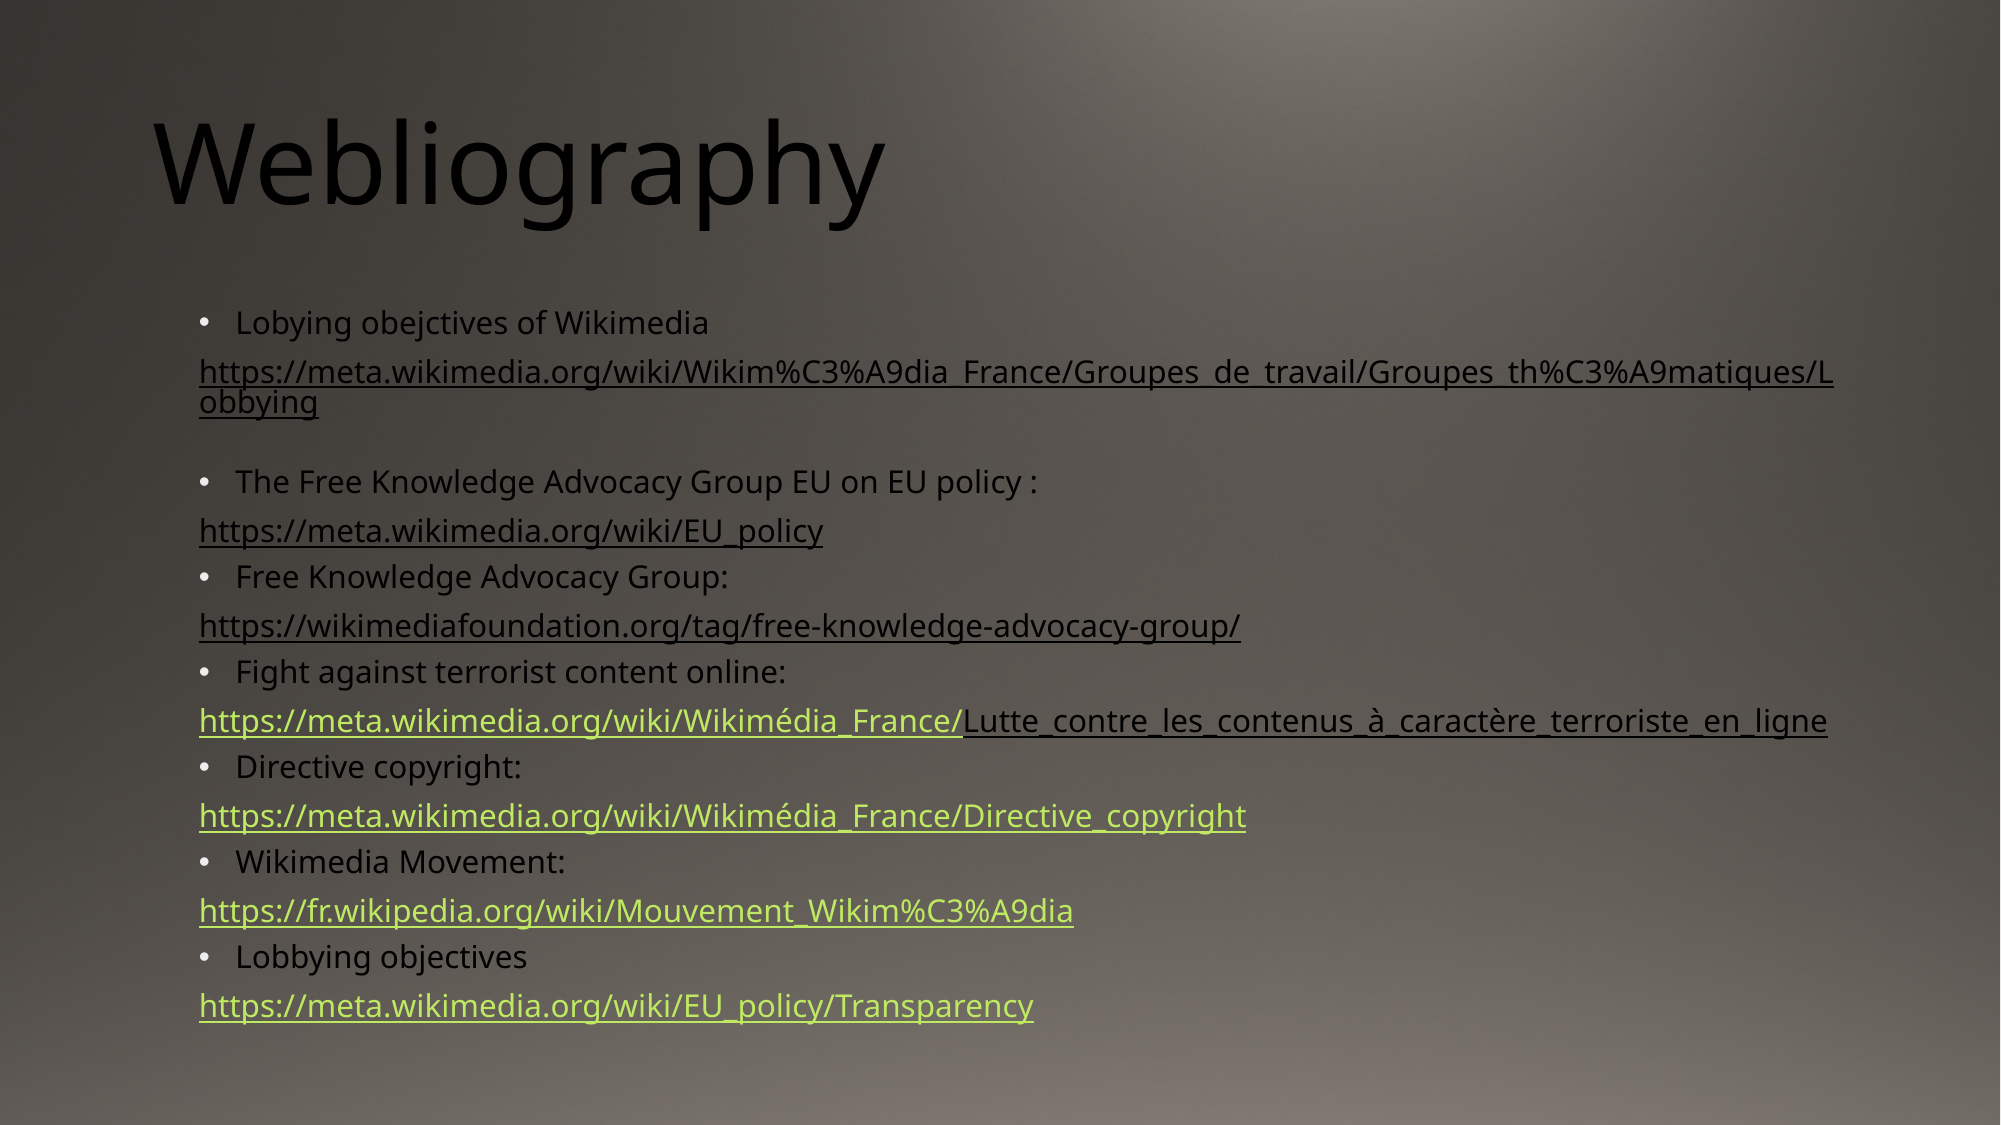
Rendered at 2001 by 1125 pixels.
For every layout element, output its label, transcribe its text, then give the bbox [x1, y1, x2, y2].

picture [0, 0, 2001, 1125]
list Lobying obejctives of Wikimedia​ https://meta.wikimedia.org/wiki/Wikim%C3%A9dia_France/Groupes_de_travail/Groupes_th%C3%A9matiques/Lobbying​ The Free Knowledge Advocacy Group EU on EU policy : ​ https://meta.wikimedia.org/wiki/EU_policy​ Free Knowledge Advocacy Group:​ https://wikimediafoundation.org/tag/free-knowledge-advocacy-group/​ Fight against terrorist content online: ​ https://meta.wikimedia.org/wiki/Wikimédia_France/Lutte_contre_les_contenus_à_caractère_terroriste_en_ligne​ Directive copyright​: https://meta.wikimedia.org/wiki/Wikimédia_France/Directive_copyright Wikimedia Movement: https://fr.wikipedia.org/wiki/Mouvement_Wikim%C3%A9dia Lobbying objectives https://meta.wikimedia.org/wiki/EU_policy/Transparency [183, 299, 1863, 1014]
title Webliography [137, 59, 1863, 278]
